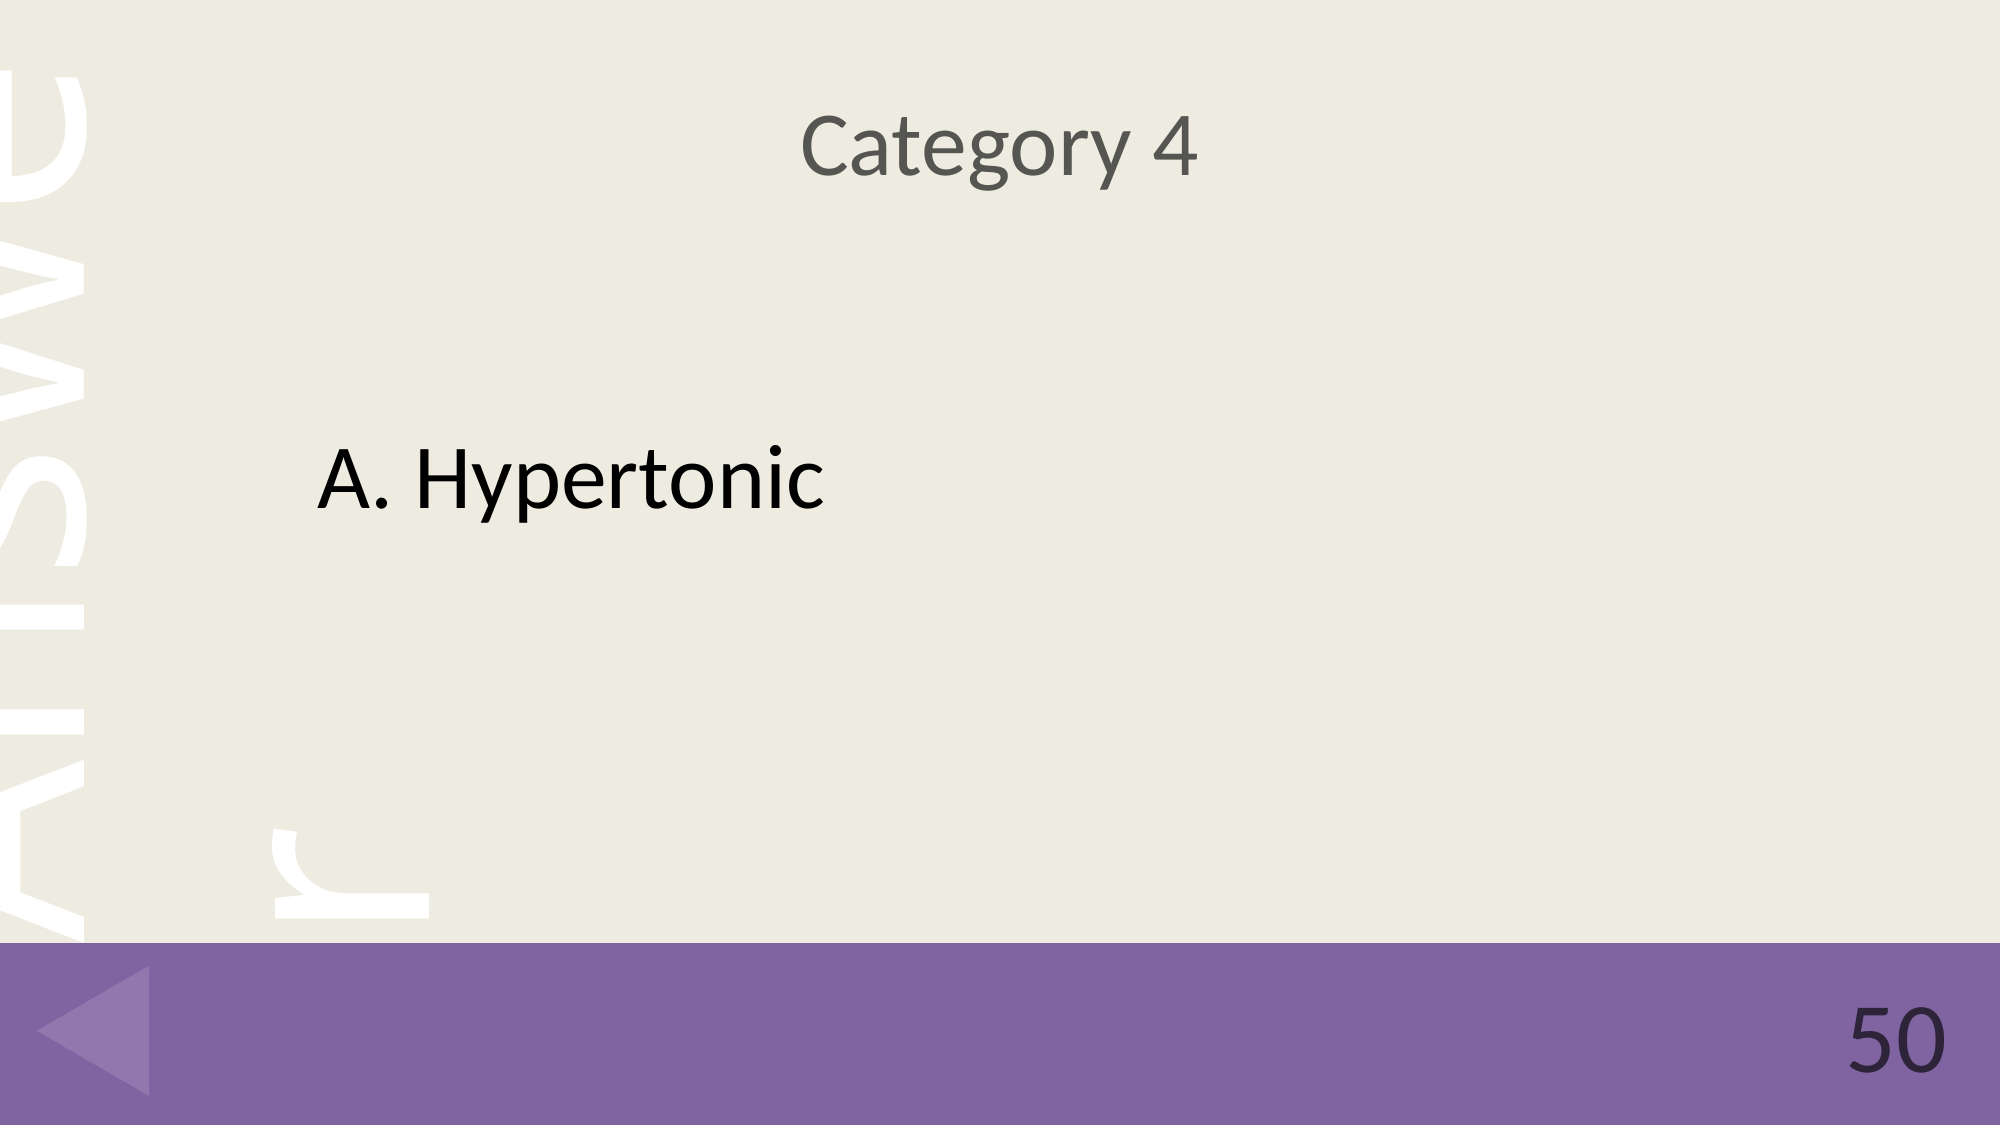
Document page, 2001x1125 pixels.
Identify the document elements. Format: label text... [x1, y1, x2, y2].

list 50 [1494, 967, 1963, 1097]
title Category 4 [99, 45, 1900, 233]
list A. Hypertonic [302, 307, 1760, 636]
